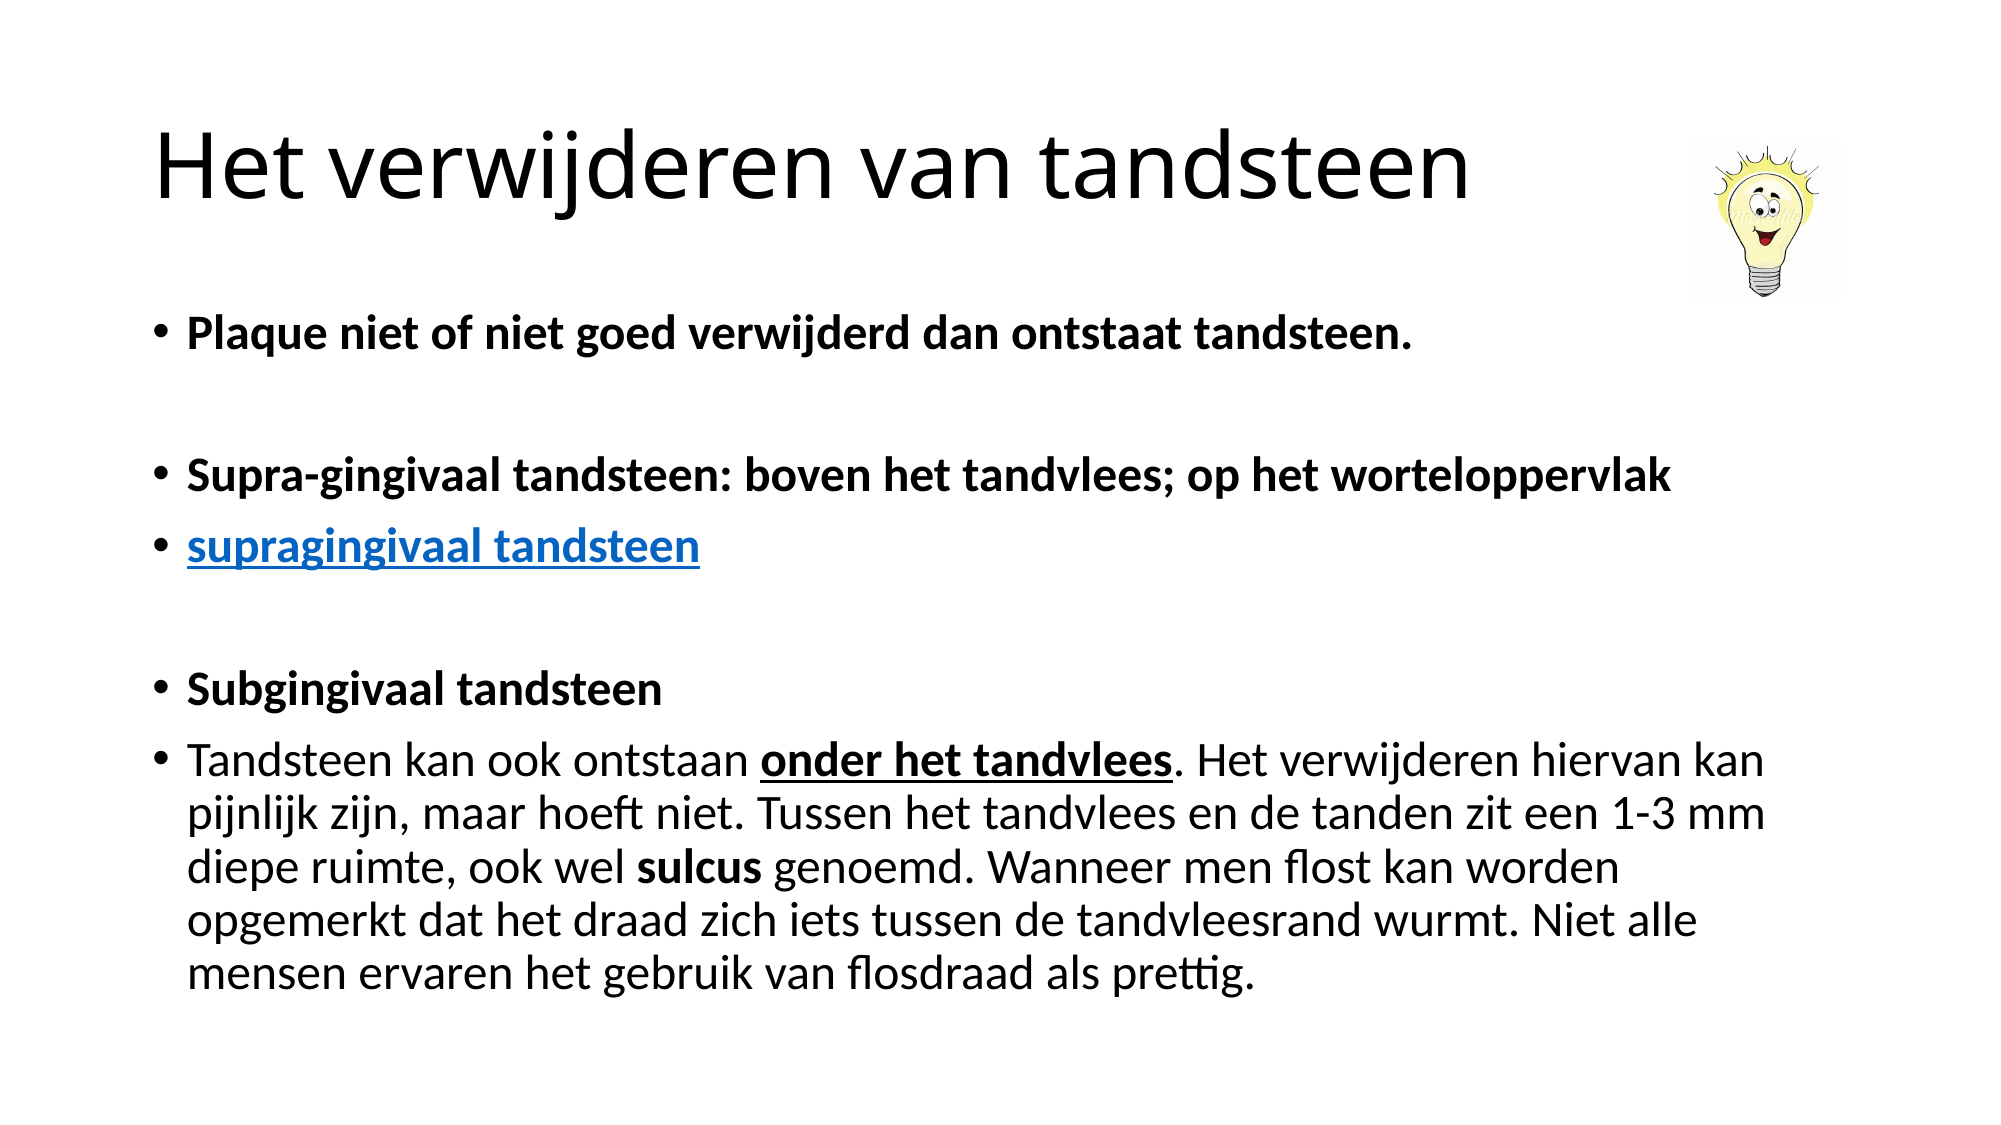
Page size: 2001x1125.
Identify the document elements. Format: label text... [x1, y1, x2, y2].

list Plaque niet of niet goed verwijderd dan ontstaat tandsteen. Supra-gingivaal tandsteen: boven het tandvlees; op het worteloppervlak supragingivaal tandsteen Subgingivaal tandsteen Tandsteen kan ook ontstaan onder het tandvlees. Het verwijderen hiervan kan pijnlijk zijn, maar hoeft niet. Tussen het tandvlees en de tanden zit een 1-3 mm diepe ruimte, ook wel sulcus genoemd. Wanneer men flost kan worden opgemerkt dat het draad zich iets tussen de tandvleesrand wurmt. Niet alle mensen ervaren het gebruik van flosdraad als prettig. [137, 299, 1863, 1014]
title Het verwijderen van tandsteen [137, 59, 1863, 278]
picture [1688, 143, 1843, 298]
